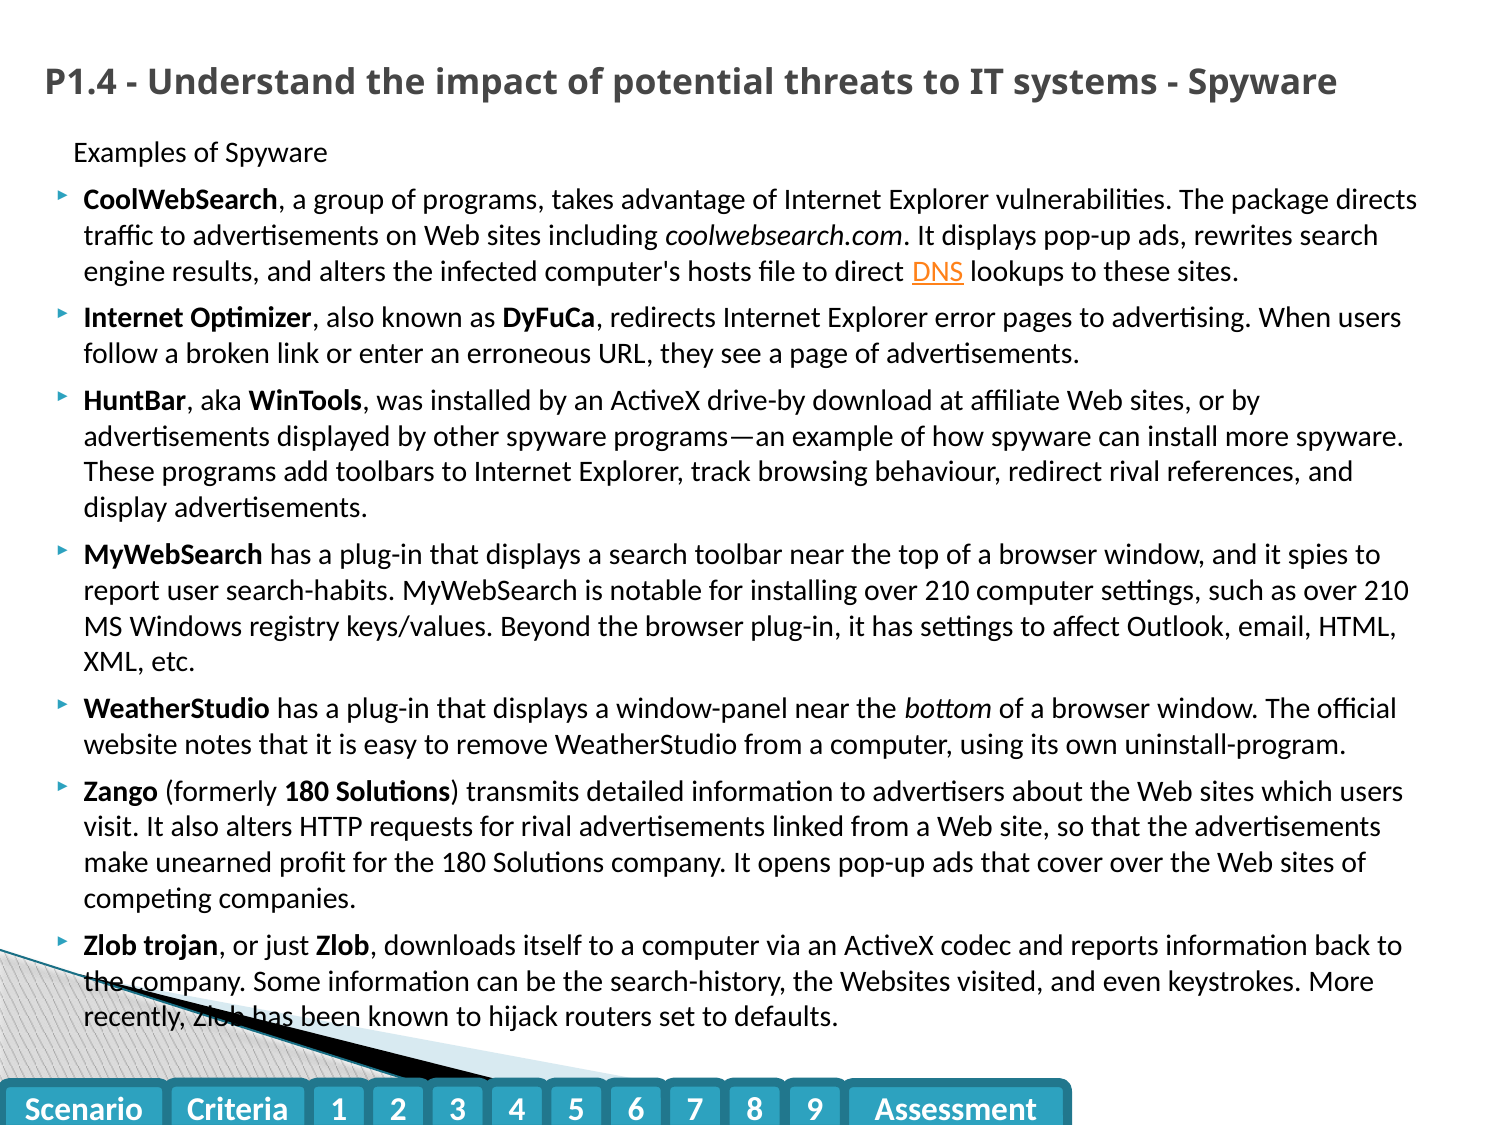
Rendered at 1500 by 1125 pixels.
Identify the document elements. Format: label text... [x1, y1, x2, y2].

title P1.4 - Understand the impact of potential threats to IT systems - Spyware [29, 35, 1471, 126]
list Examples of Spyware CoolWebSearch, a group of programs, takes advantage of Internet Explorer vulnerabilities. The package directs traffic to advertisements on Web sites including coolwebsearch.com. It displays pop-up ads, rewrites search engine results, and alters the infected computer's hosts file to direct DNS lookups to these sites. Internet Optimizer, also known as DyFuCa, redirects Internet Explorer error pages to advertising. When users follow a broken link or enter an erroneous URL, they see a page of advertisements. HuntBar, aka WinTools, was installed by an ActiveX drive-by download at affiliate Web sites, or by advertisements displayed by other spyware programs—an example of how spyware can install more spyware. These programs add toolbars to Internet Explorer, track browsing behaviour, redirect rival references, and display advertisements. MyWebSearch has a plug-in that displays a search toolbar near the top of a browser window, and it spies to report user search-habits. MyWebSearch is notable for installing over 210 computer settings, such as over 210 MS Windows registry keys/values. Beyond the browser plug-in, it has settings to affect Outlook, email, HTML, XML, etc. WeatherStudio has a plug-in that displays a window-panel near the bottom of a browser window. The official website notes that it is easy to remove WeatherStudio from a computer, using its own uninstall-program. Zango (formerly 180 Solutions) transmits detailed information to advertisers about the Web sites which users visit. It also alters HTTP requests for rival advertisements linked from a Web site, so that the advertisements make unearned profit for the 180 Solutions company. It opens pop-up ads that cover over the Web sites of competing companies. Zlob trojan, or just Zlob, downloads itself to a computer via an ActiveX codec and reports information back to the company. Some information can be the search-history, the Websites visited, and even keystrokes. More recently, Zlob has been known to hijack routers set to defaults. [41, 126, 1459, 1047]
